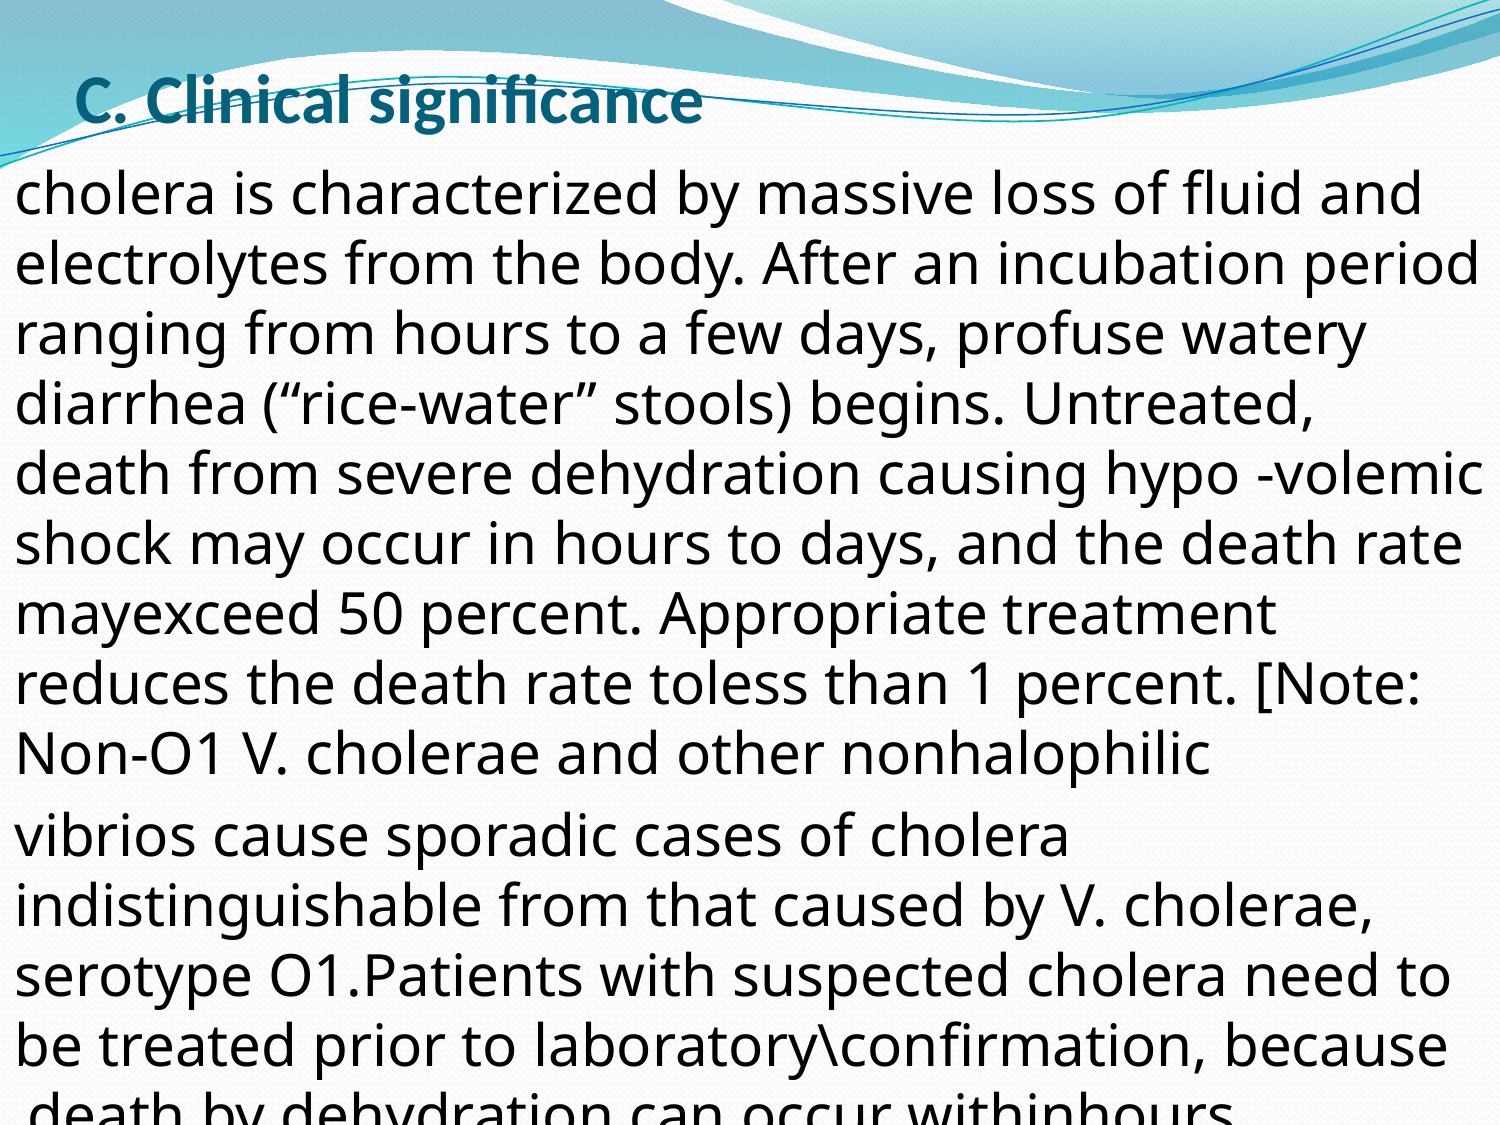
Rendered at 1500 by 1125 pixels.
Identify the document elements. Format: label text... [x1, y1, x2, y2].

list cholera is characterized by massive loss of fluid and electrolytes from the body. After an incubation period ranging from hours to a few days, profuse watery diarrhea (“rice-water” stools) begins. Untreated, death from severe dehydration causing hypo -volemic shock may occur in hours to days, and the death rate mayexceed 50 percent. Appropriate treatment reduces the death rate toless than 1 percent. [Note: Non-O1 V. cholerae and other nonhalophilic vibrios cause sporadic cases of cholera indistinguishable from that caused by V. cholerae, serotype O1.Patients with suspected cholera need to be treated prior to laboratory\confirmation, because death by dehydration can occur withinhours. [0, 149, 1500, 1125]
title C. Clinical significance [75, 45, 1425, 138]
